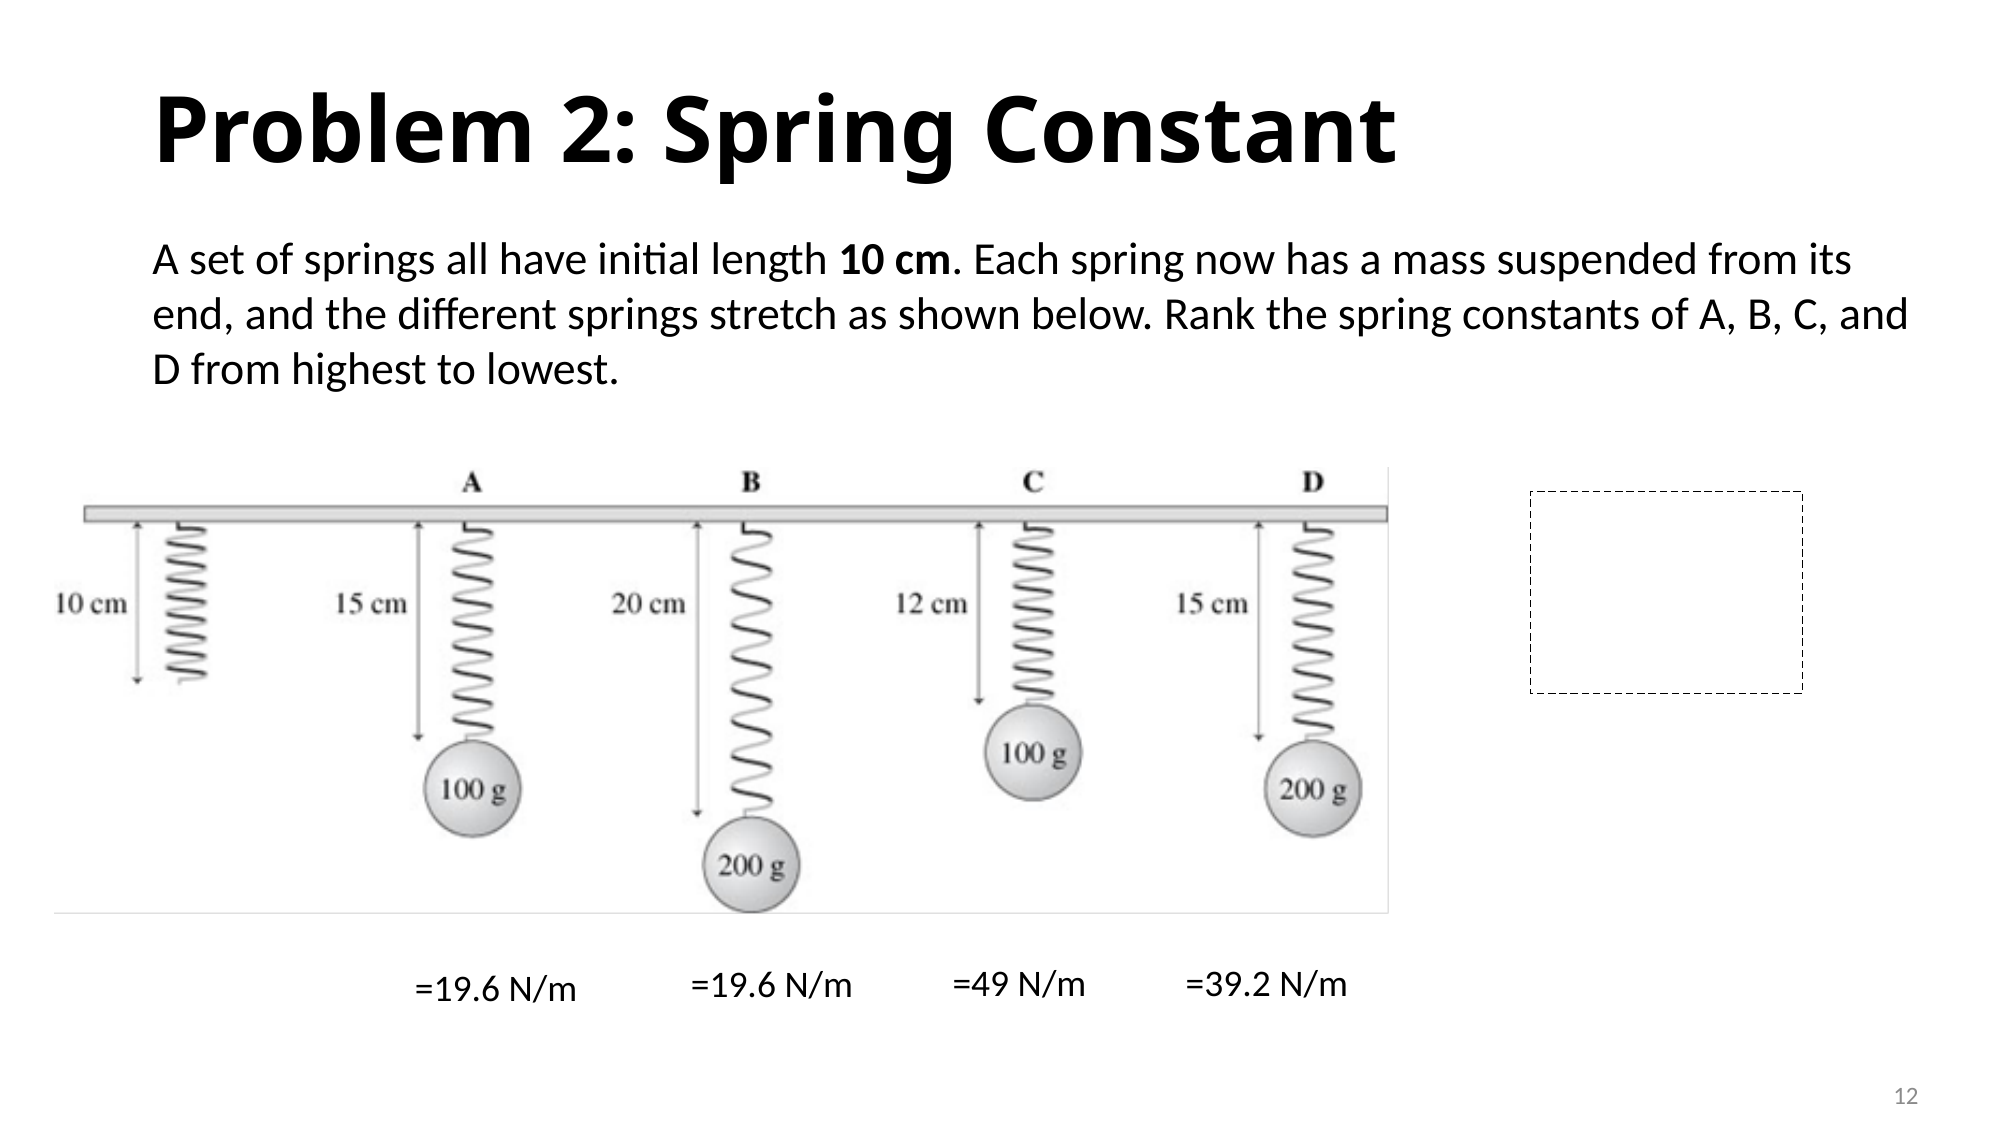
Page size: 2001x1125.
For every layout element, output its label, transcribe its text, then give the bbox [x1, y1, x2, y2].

slide_number 12 [1862, 1064, 1934, 1125]
text_box A set of springs all have initial length 10 cm. Each spring now has a mass suspended from its end, and the different springs stretch as shown below. Rank the spring constants of A, B, C, and D from highest to lowest. [137, 221, 1942, 402]
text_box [372, 951, 1391, 1018]
picture [54, 467, 1391, 916]
title Problem 2: Spring Constant [137, 44, 1863, 221]
